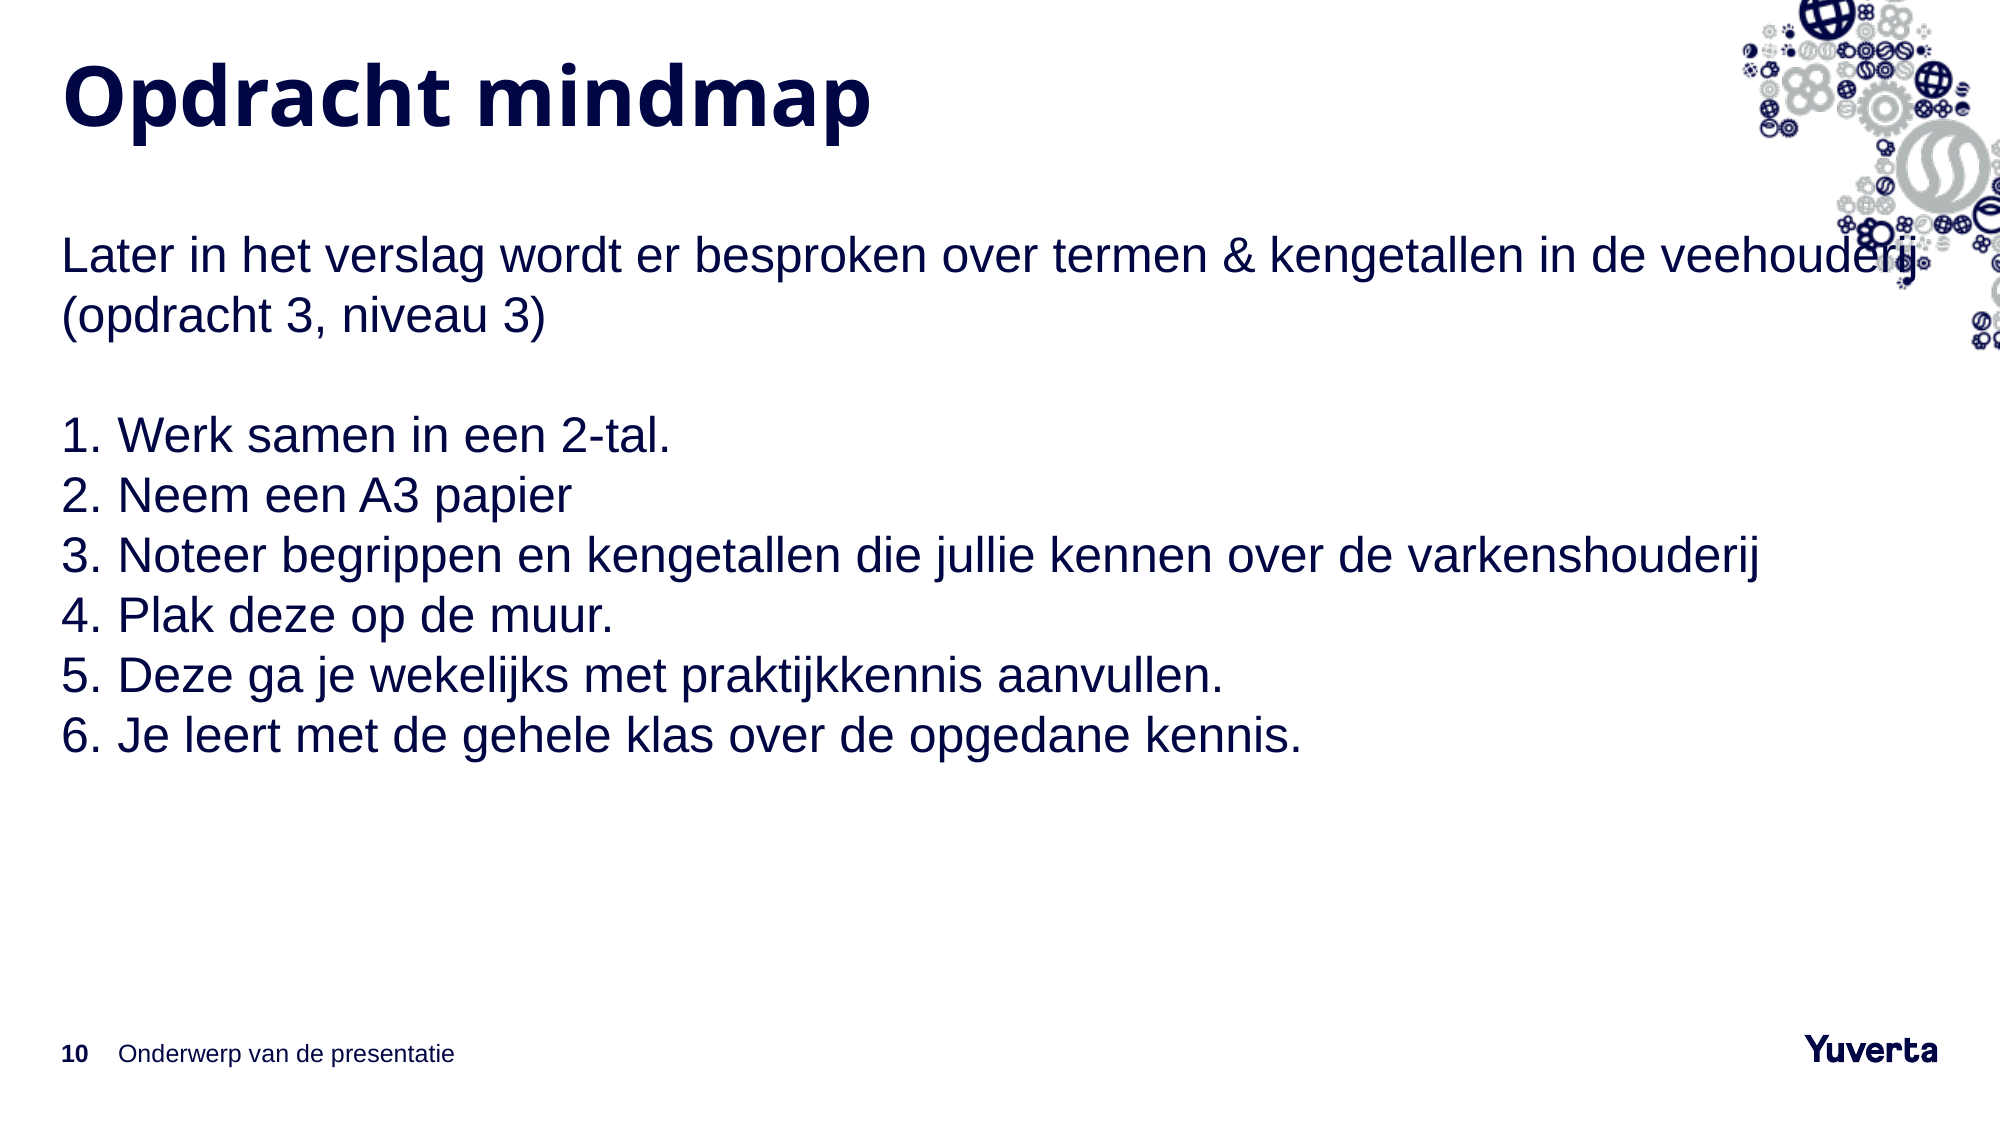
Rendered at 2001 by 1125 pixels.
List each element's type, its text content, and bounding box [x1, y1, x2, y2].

list Later in het verslag wordt er besproken over termen & kengetallen in de veehouderij (opdracht 3, niveau 3) Werk samen in een 2-tal. Neem een A3 papier Noteer begrippen en kengetallen die jullie kennen over de varkenshouderij Plak deze op de muur. Deze ga je wekelijks met praktijkkennis aanvullen. Je leert met de gehele klas over de opgedane kennis. [60, 222, 1940, 1006]
title Opdracht mindmap [60, 48, 1720, 222]
footer Onderwerp van de presentatie [118, 1037, 987, 1073]
picture [0, 0, 2000, 1125]
slide_number 10 [60, 1037, 113, 1073]
